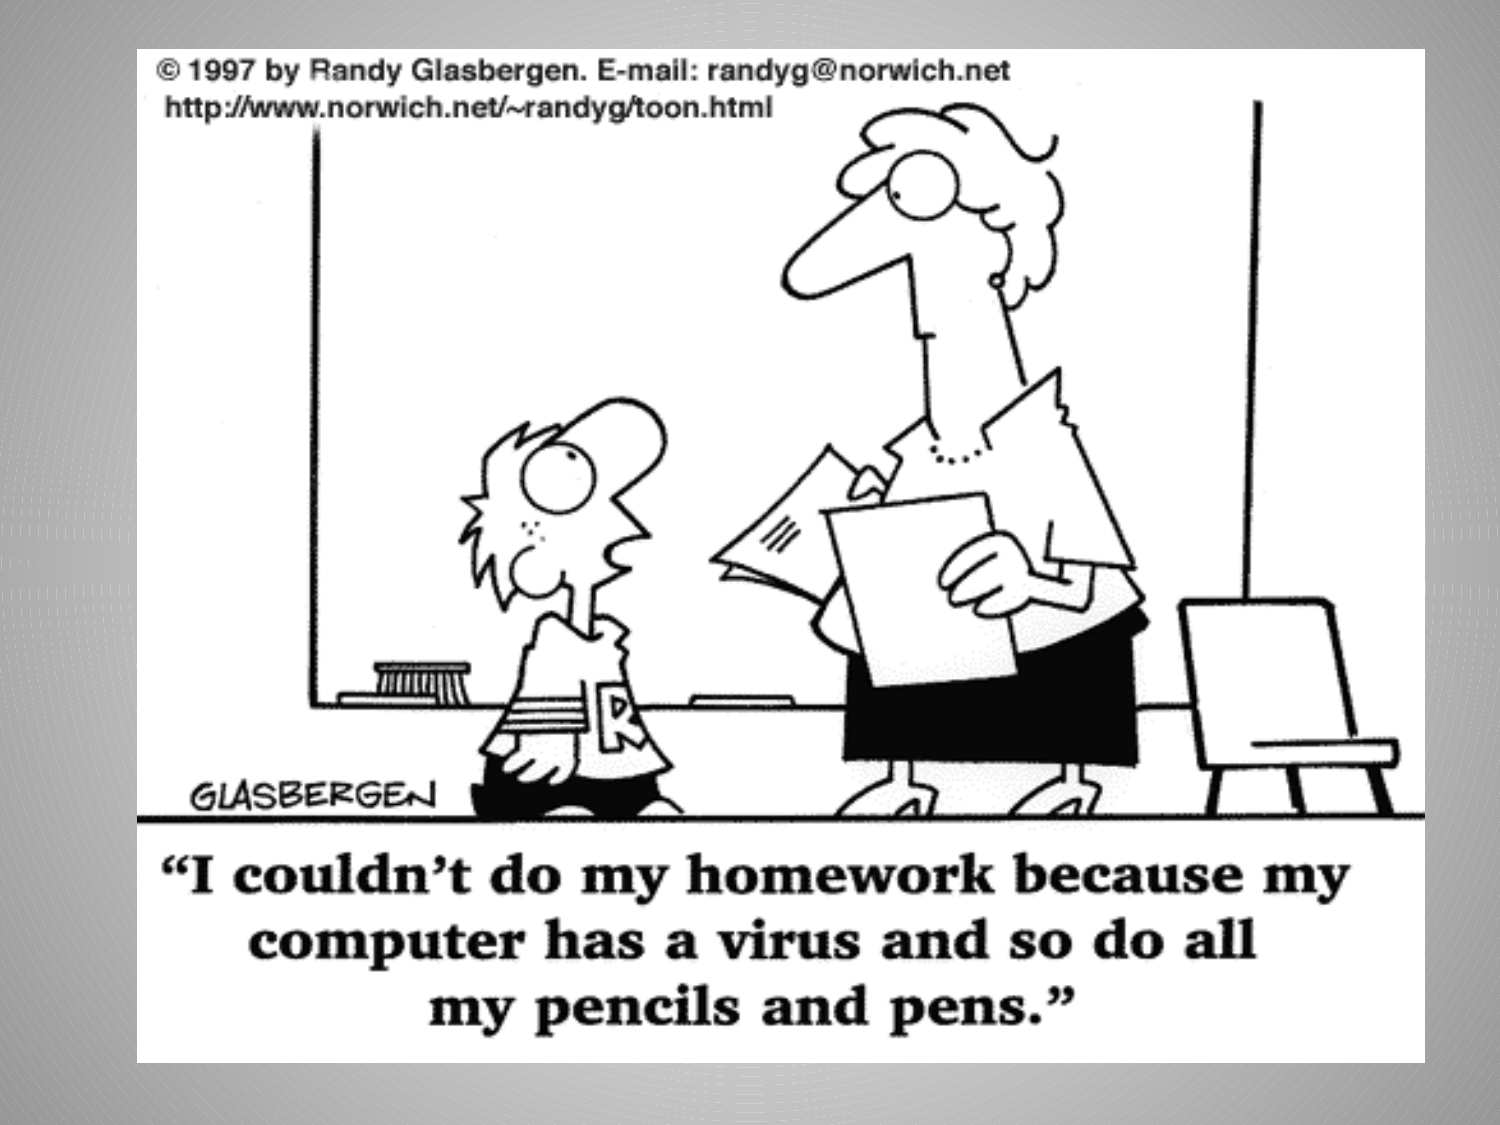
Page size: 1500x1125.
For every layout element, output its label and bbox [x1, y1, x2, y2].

picture [137, 49, 1426, 1063]
